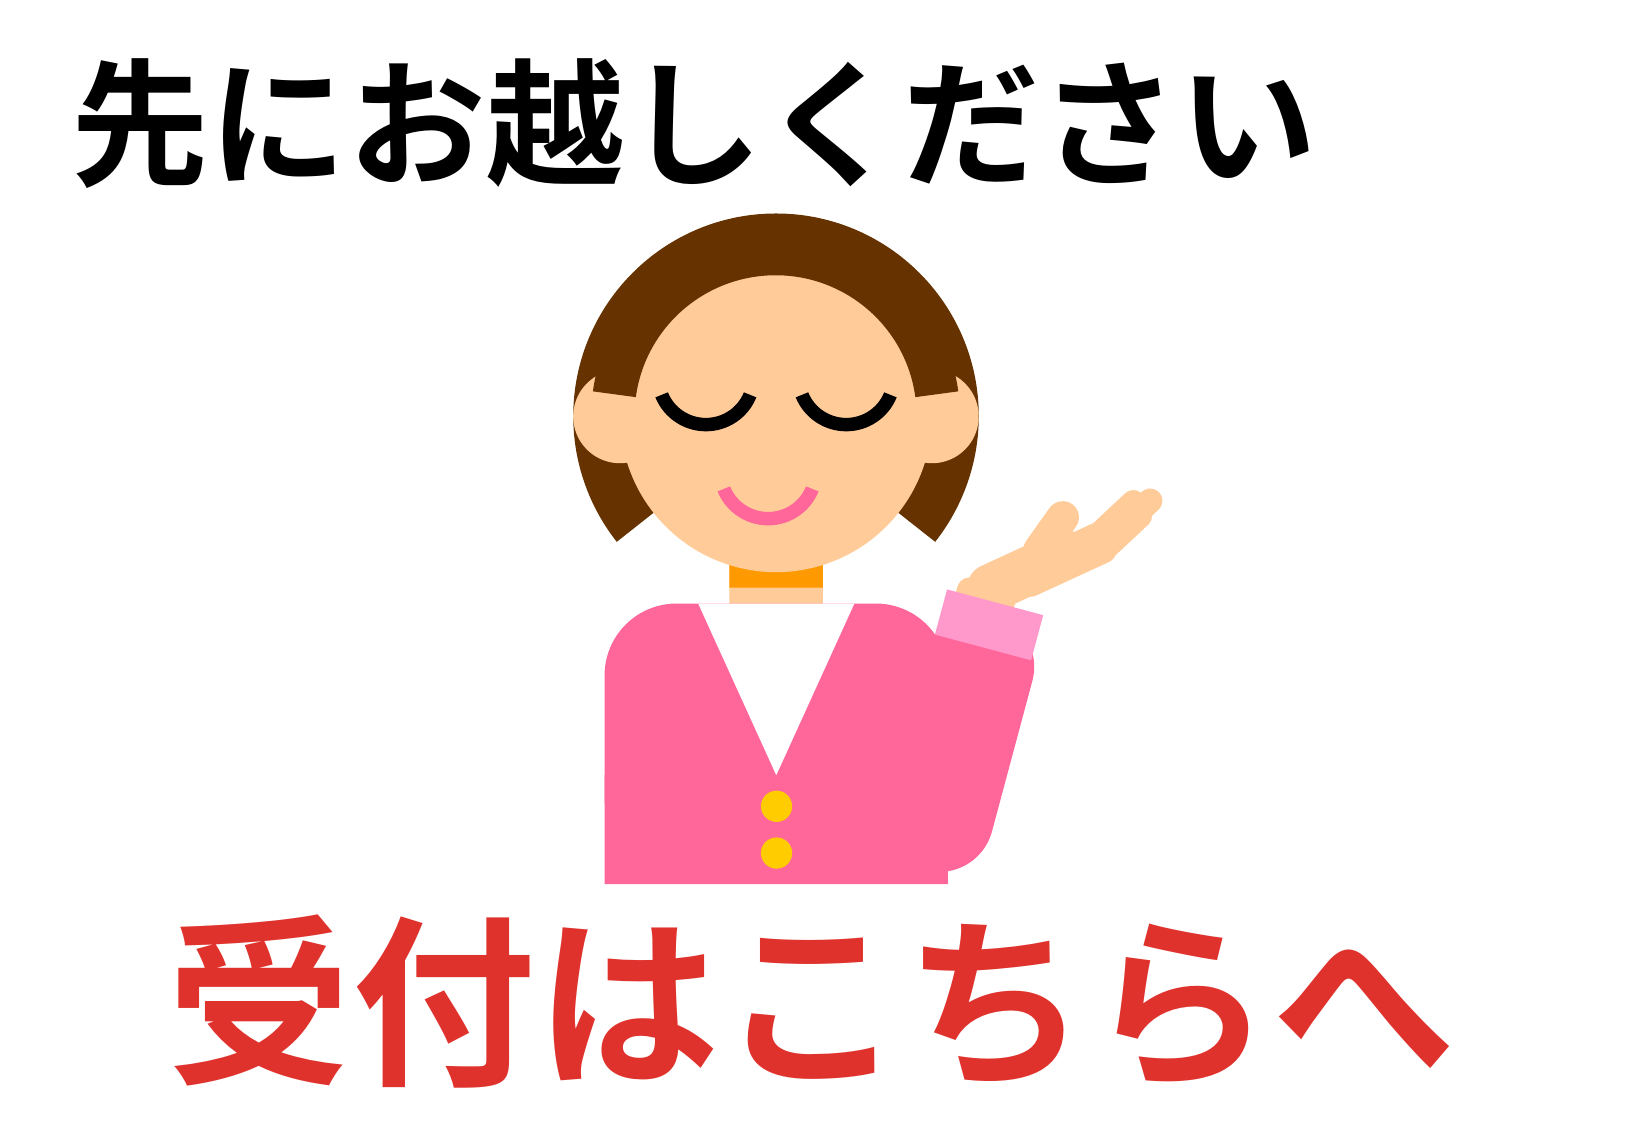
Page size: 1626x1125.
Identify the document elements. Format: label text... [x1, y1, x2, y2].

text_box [572, 213, 1224, 885]
text_box 先にお越しください [56, 30, 1581, 211]
text_box 受付はこちらへ [0, 880, 1625, 1116]
